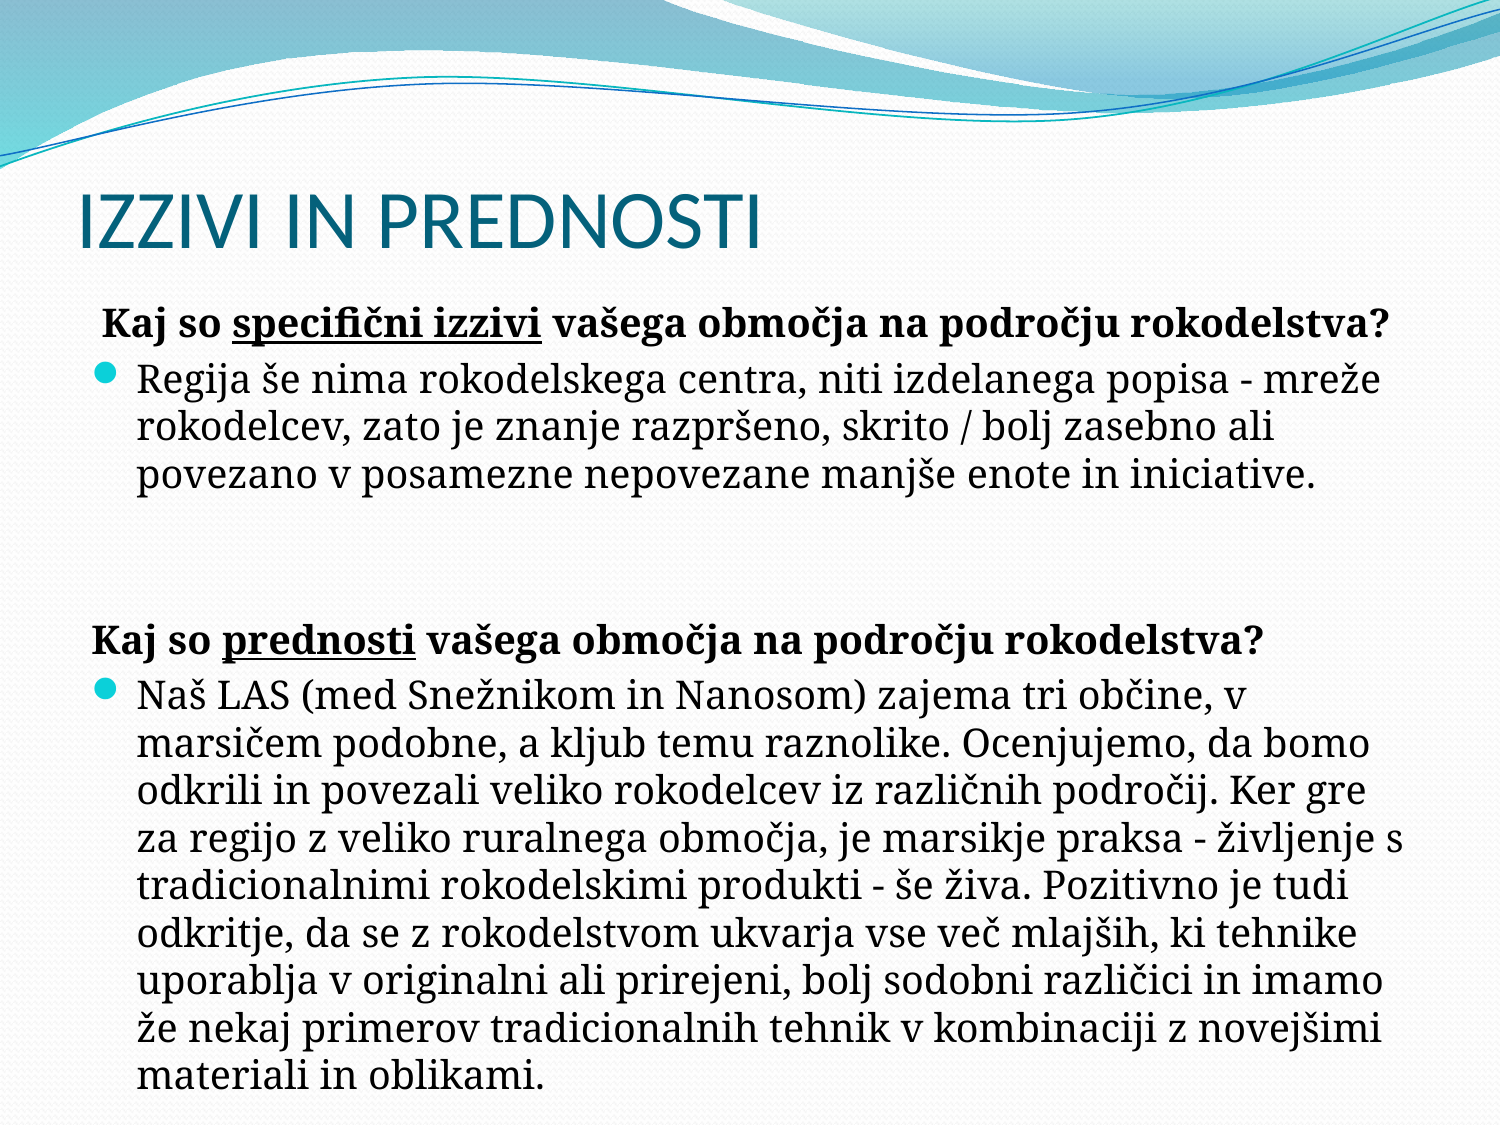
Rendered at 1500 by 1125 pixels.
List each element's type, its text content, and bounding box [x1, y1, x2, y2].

list Kaj so specifični izzivi vašega območja na področju rokodelstva? Regija še nima rokodelskega centra, niti izdelanega popisa - mreže rokodelcev, zato je znanje razpršeno, skrito / bolj zasebno ali povezano v posamezne nepovezane manjše enote in iniciative. Kaj so prednosti vašega območja na področju rokodelstva? Naš LAS (med Snežnikom in Nanosom) zajema tri občine, v marsičem podobne, a kljub temu raznolike. Ocenjujemo, da bomo odkrili in povezali veliko rokodelcev iz različnih področij. Ker gre za regijo z veliko ruralnega območja, je marsikje praksa - življenje s tradicionalnimi rokodelskimi produkti - še živa. Pozitivno je tudi odkritje, da se z rokodelstvom ukvarja vse več mlajših, ki tehnike uporablja v originalni ali prirejeni, bolj sodobni različici in imamo že nekaj primerov tradicionalnih tehnik v kombinaciji z novejšimi materiali in oblikami. [76, 290, 1427, 1011]
title IZZIVI IN PREDNOSTI [76, 78, 1427, 266]
